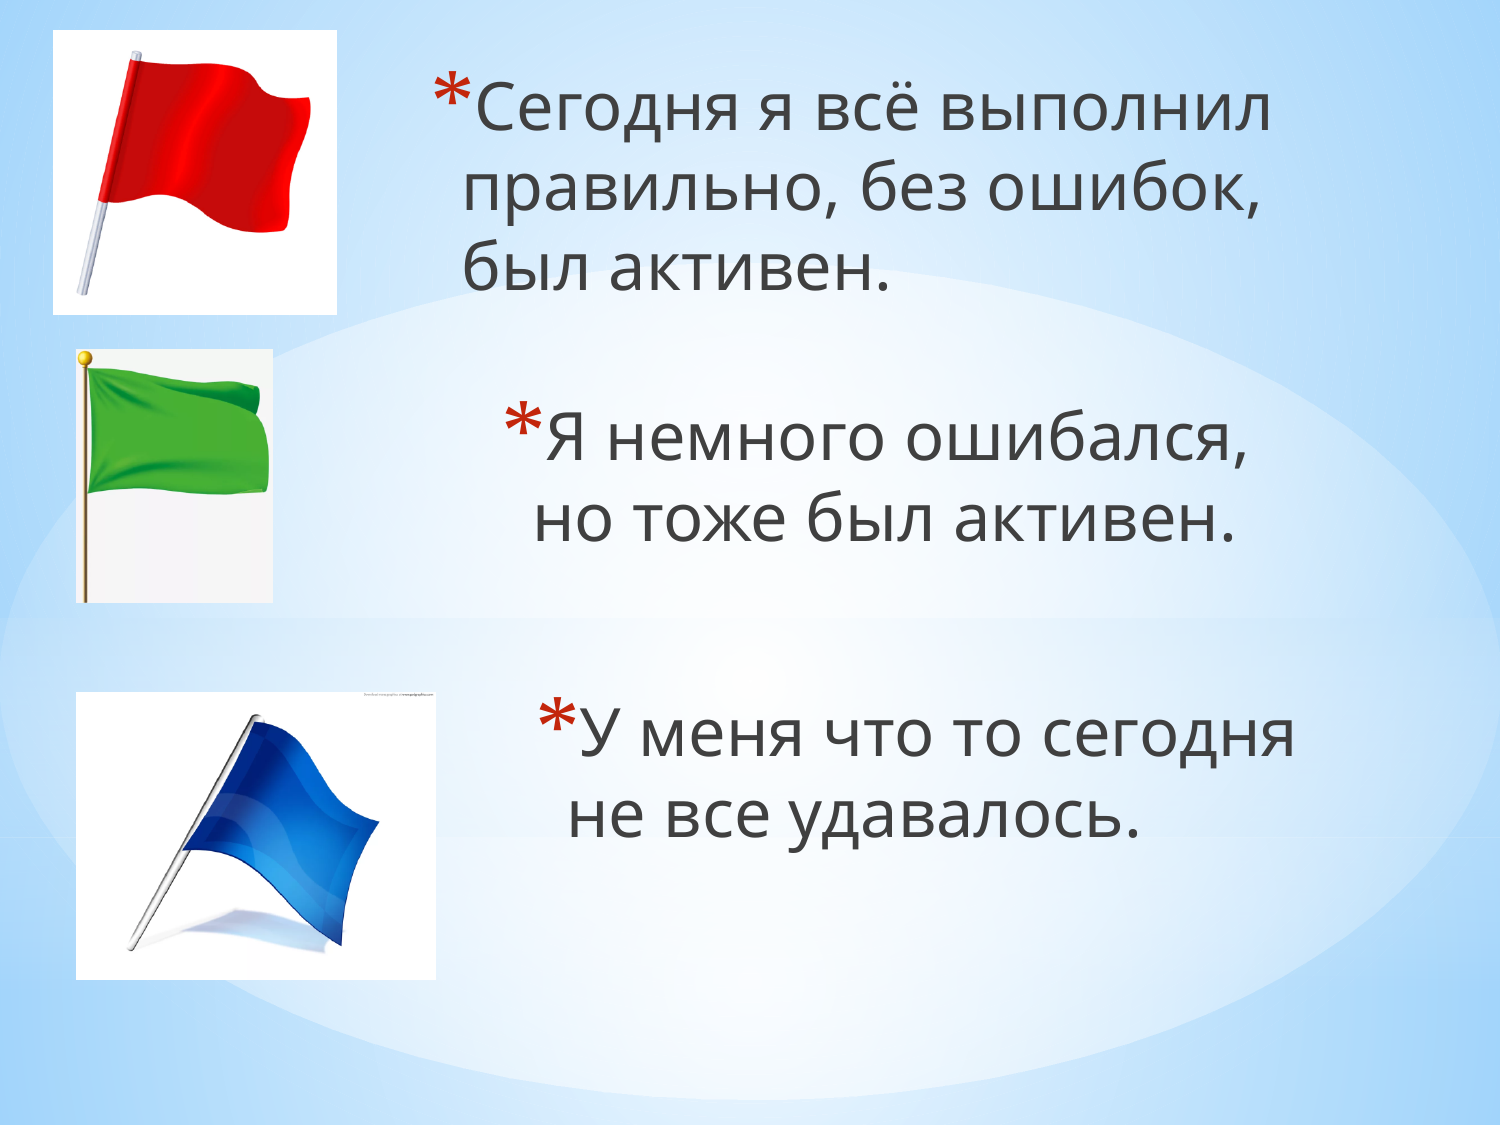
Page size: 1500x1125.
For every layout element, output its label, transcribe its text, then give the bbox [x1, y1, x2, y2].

list У меня что то сегодня не все удавалось. [513, 682, 1377, 980]
picture [76, 349, 273, 603]
picture [52, 30, 337, 315]
text_box Я немного ошибался, но тоже был активен. [479, 386, 1319, 630]
text_box Сегодня я всё выполнил правильно, без ошибок, был активен. [408, 55, 1319, 340]
picture [76, 692, 437, 980]
